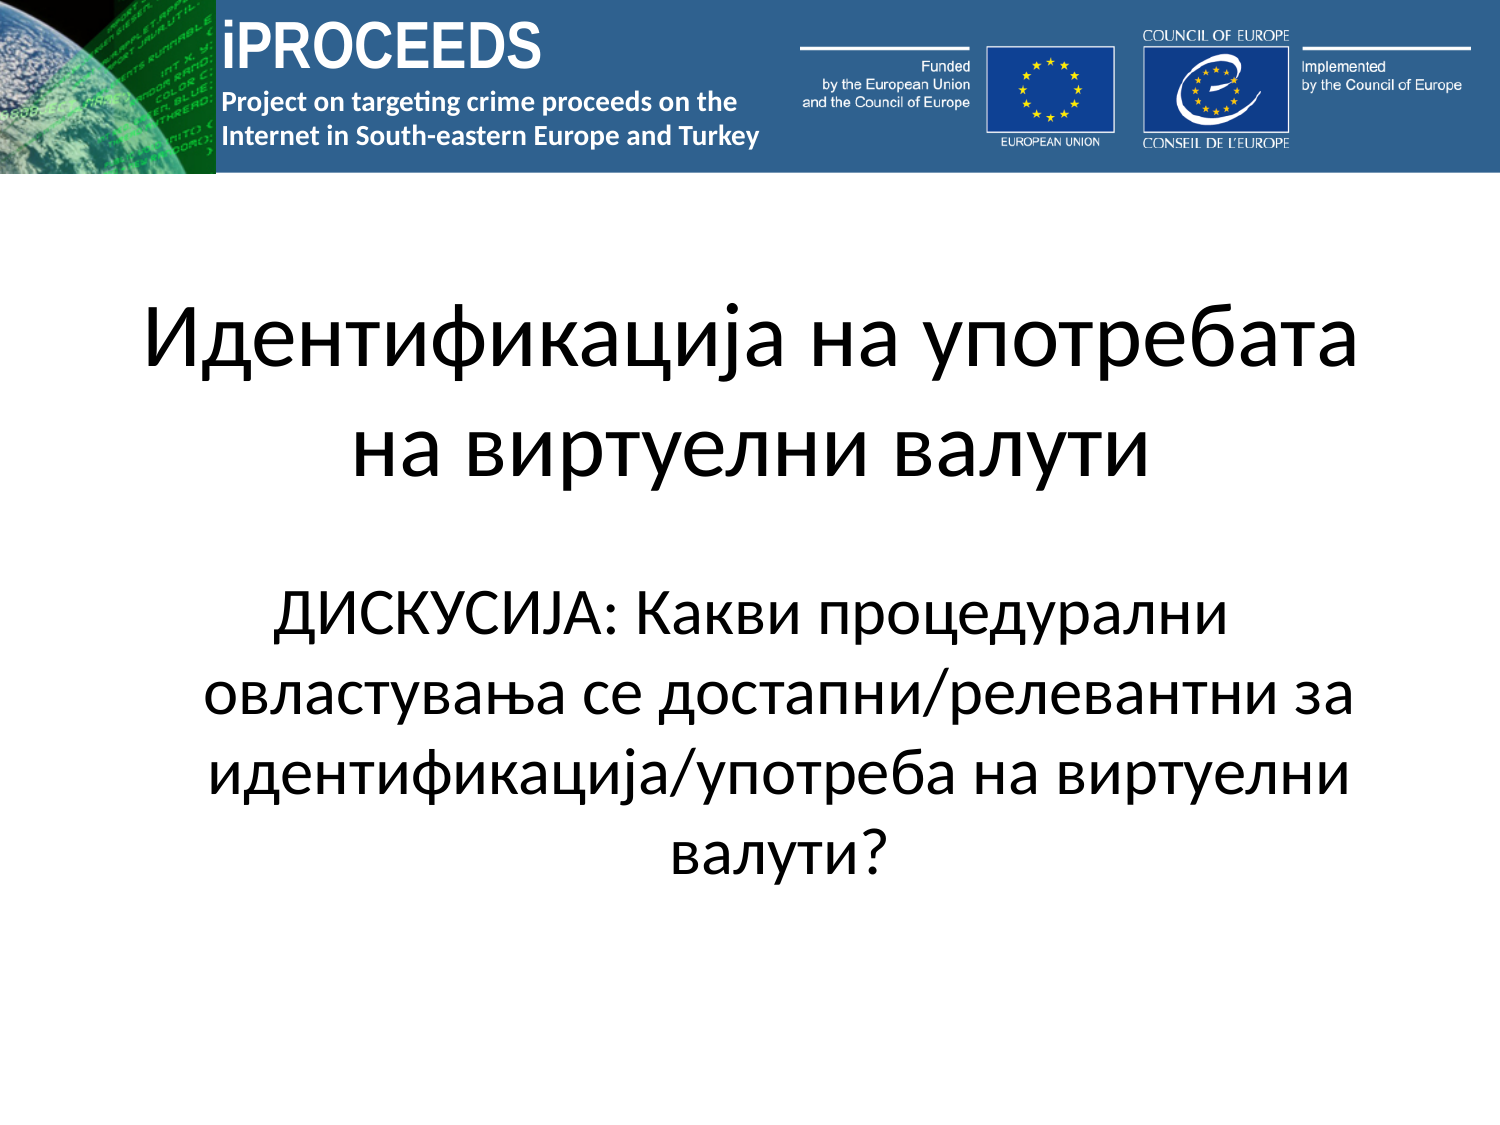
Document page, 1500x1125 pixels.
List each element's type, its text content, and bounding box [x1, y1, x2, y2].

picture [0, 0, 216, 174]
picture [800, 30, 1471, 148]
list ДИСКУСИЈА: Какви процедурални овластувања се достапни/релевантни за идентификација/употреба на виртуелни валути? [76, 373, 1427, 1017]
title Идентификација на употребата на виртуелни валути [76, 278, 1427, 373]
